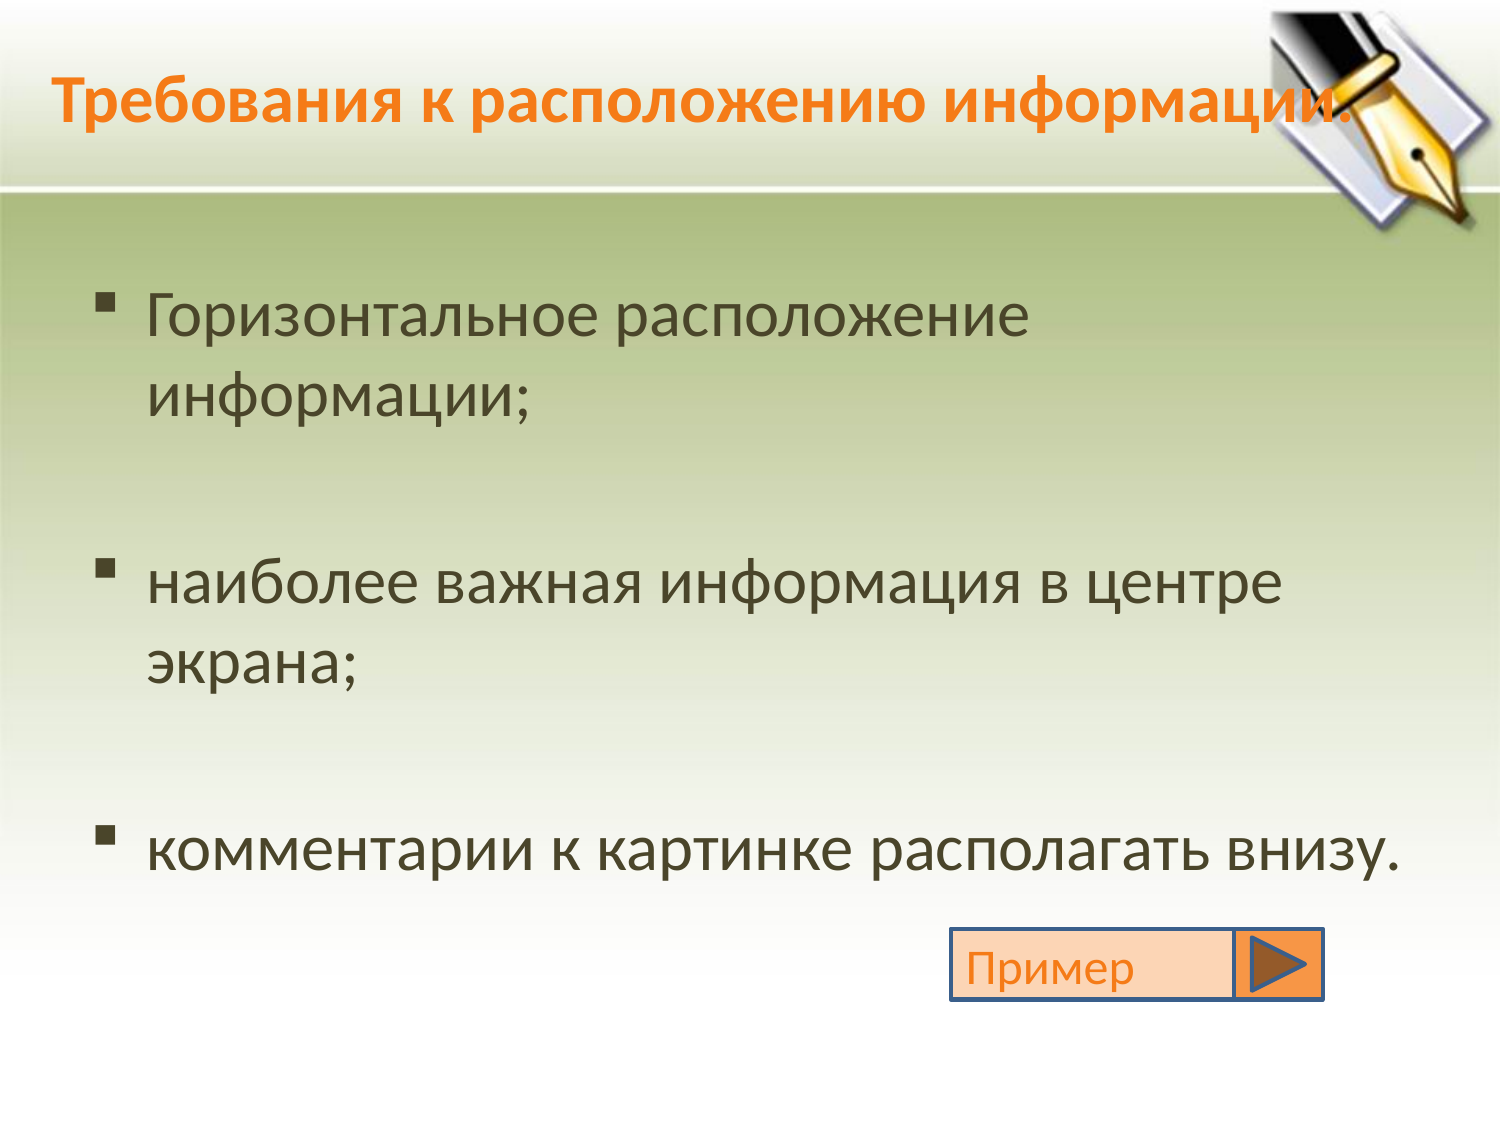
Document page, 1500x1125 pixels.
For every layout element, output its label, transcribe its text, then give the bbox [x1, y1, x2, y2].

list Горизонтальное расположение информации; наиболее важная информация в центре экрана; комментарии к картинке располагать внизу. [75, 262, 1425, 1005]
text_box Пример [949, 927, 1232, 1002]
picture [0, 0, 1500, 1125]
title Требования к расположению информации. [29, 42, 1380, 231]
text_box [1232, 927, 1325, 1002]
